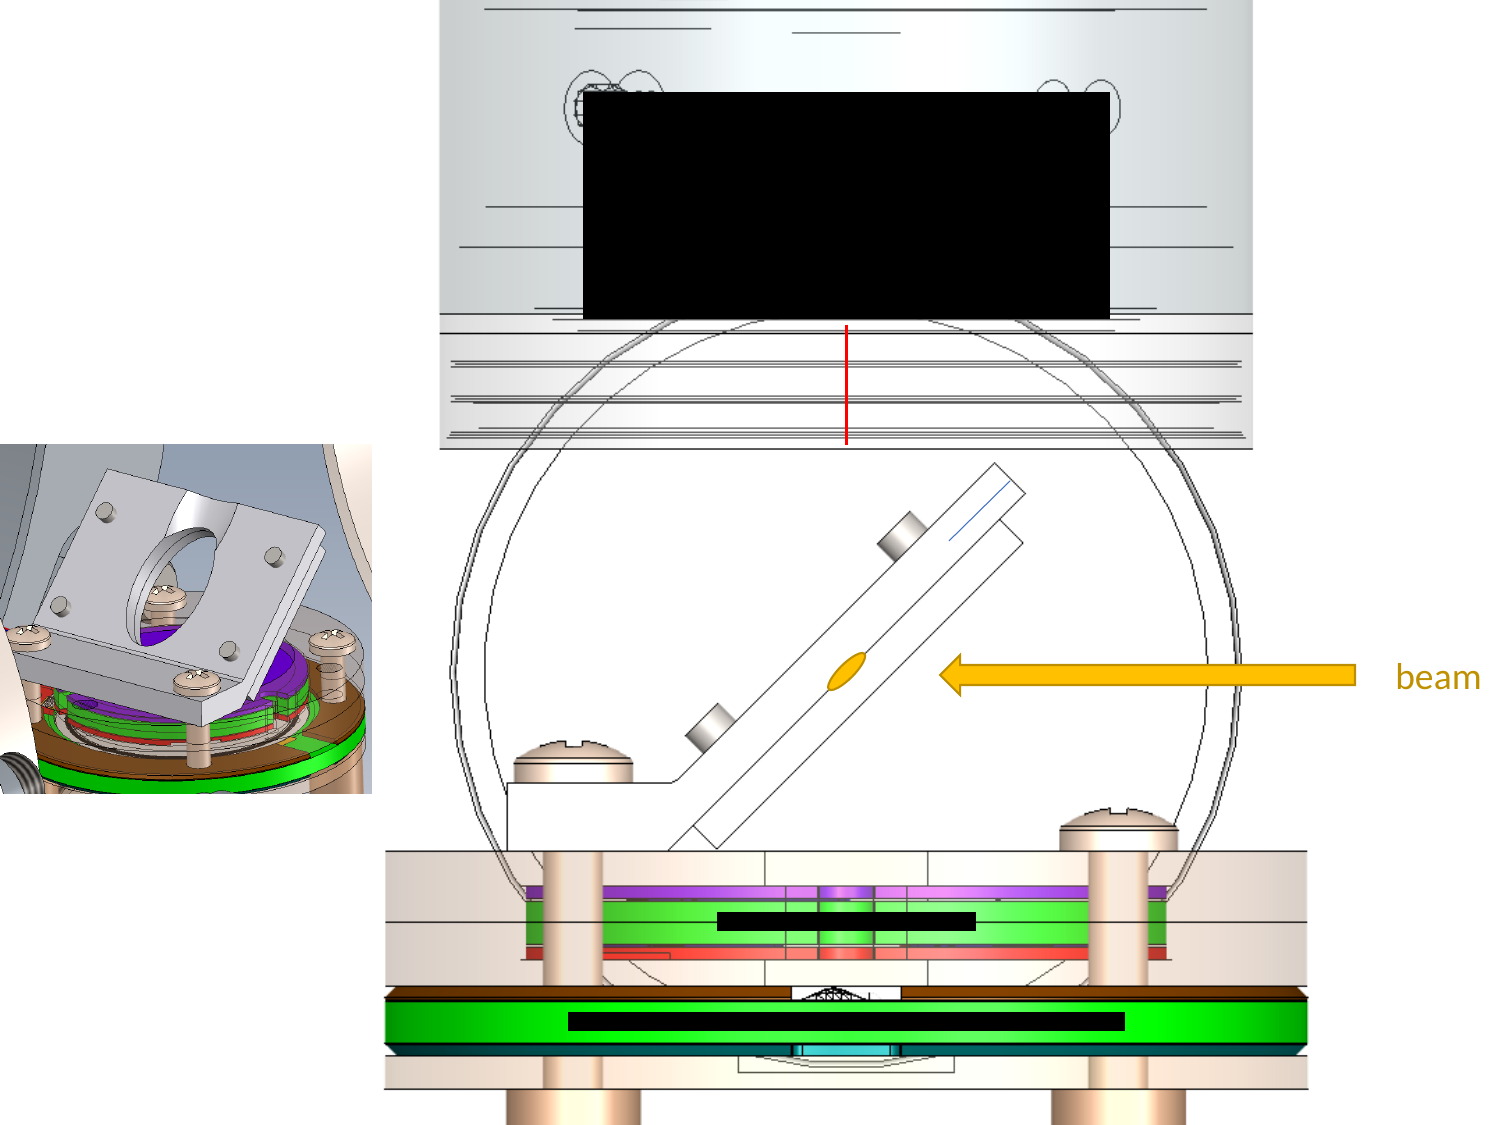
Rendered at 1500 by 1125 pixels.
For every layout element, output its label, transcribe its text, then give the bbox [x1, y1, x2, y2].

picture [380, 0, 1313, 1125]
picture [0, 444, 372, 794]
text_box beam [1380, 644, 1497, 705]
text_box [948, 480, 1010, 541]
text_box [1313, 663, 1357, 687]
